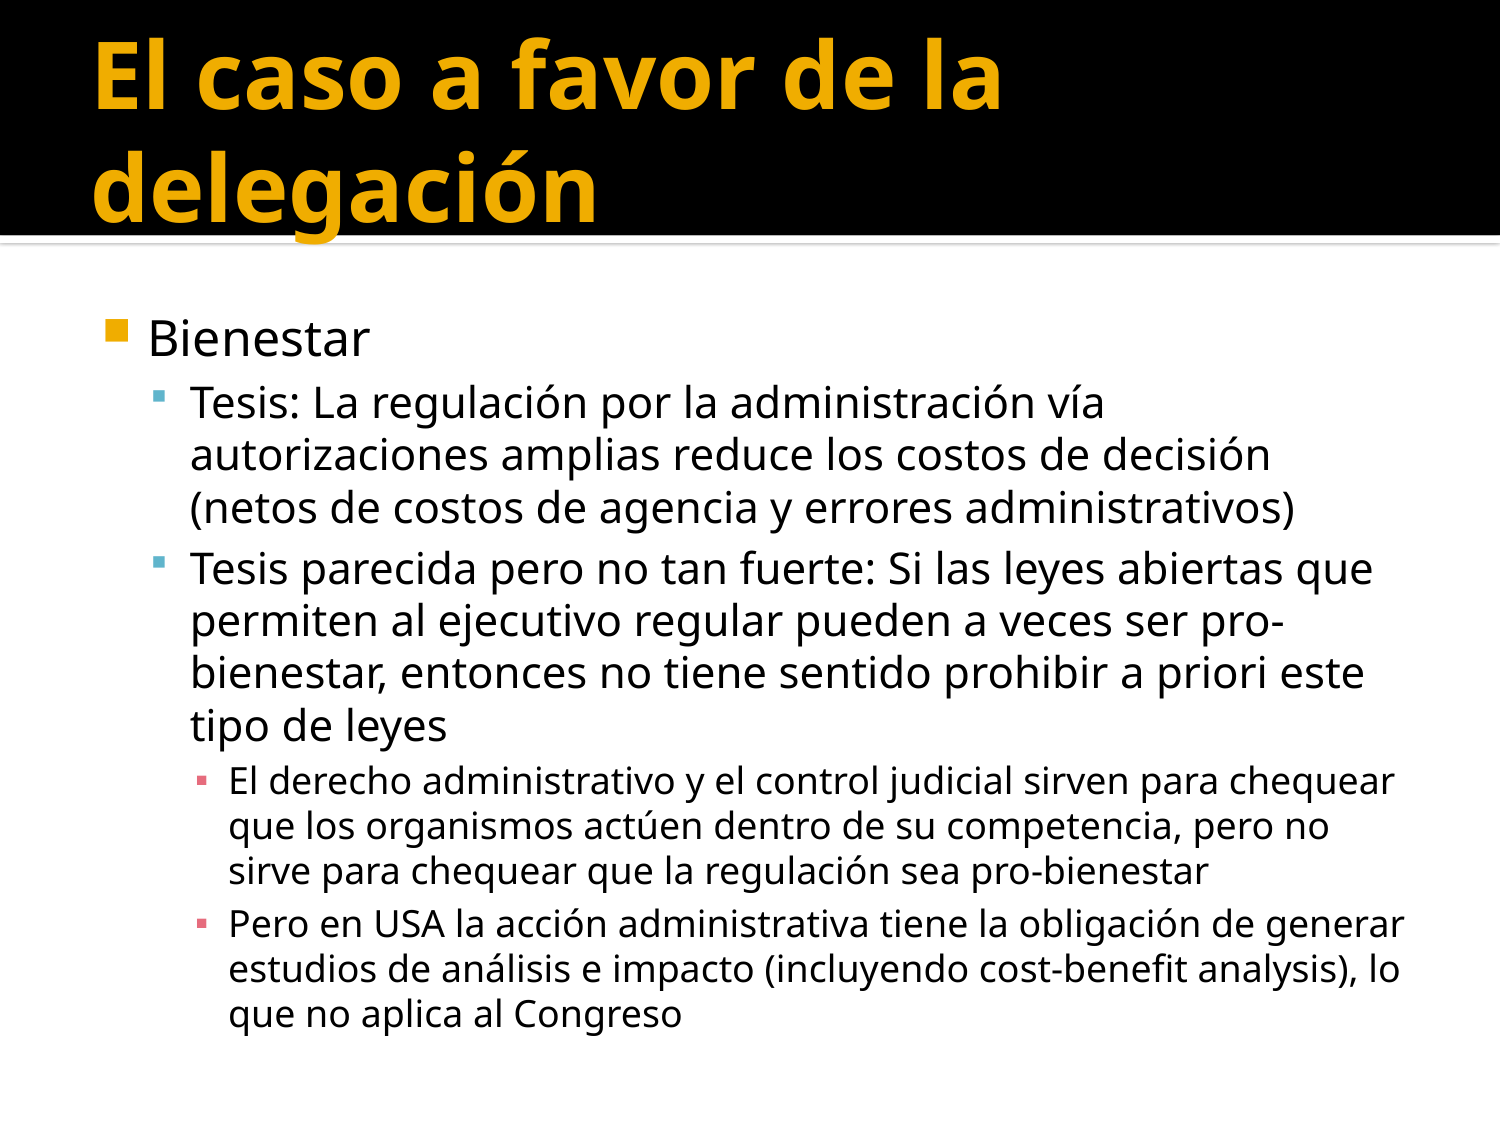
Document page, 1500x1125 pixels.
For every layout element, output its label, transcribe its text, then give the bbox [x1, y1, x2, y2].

title El caso a favor de la delegación [75, 25, 1425, 231]
list Bienestar Tesis: La regulación por la administración vía autorizaciones amplias reduce los costos de decisión (netos de costos de agencia y errores administrativos) Tesis parecida pero no tan fuerte: Si las leyes abiertas que permiten al ejecutivo regular pueden a veces ser pro-bienestar, entonces no tiene sentido prohibir a priori este tipo de leyes El derecho administrativo y el control judicial sirven para chequear que los organismos actúen dentro de su competencia, pero no sirve para chequear que la regulación sea pro-bienestar Pero en USA la acción administrativa tiene la obligación de generar estudios de análisis e impacto (incluyendo cost-benefit analysis), lo que no aplica al Congreso [75, 291, 1425, 1050]
